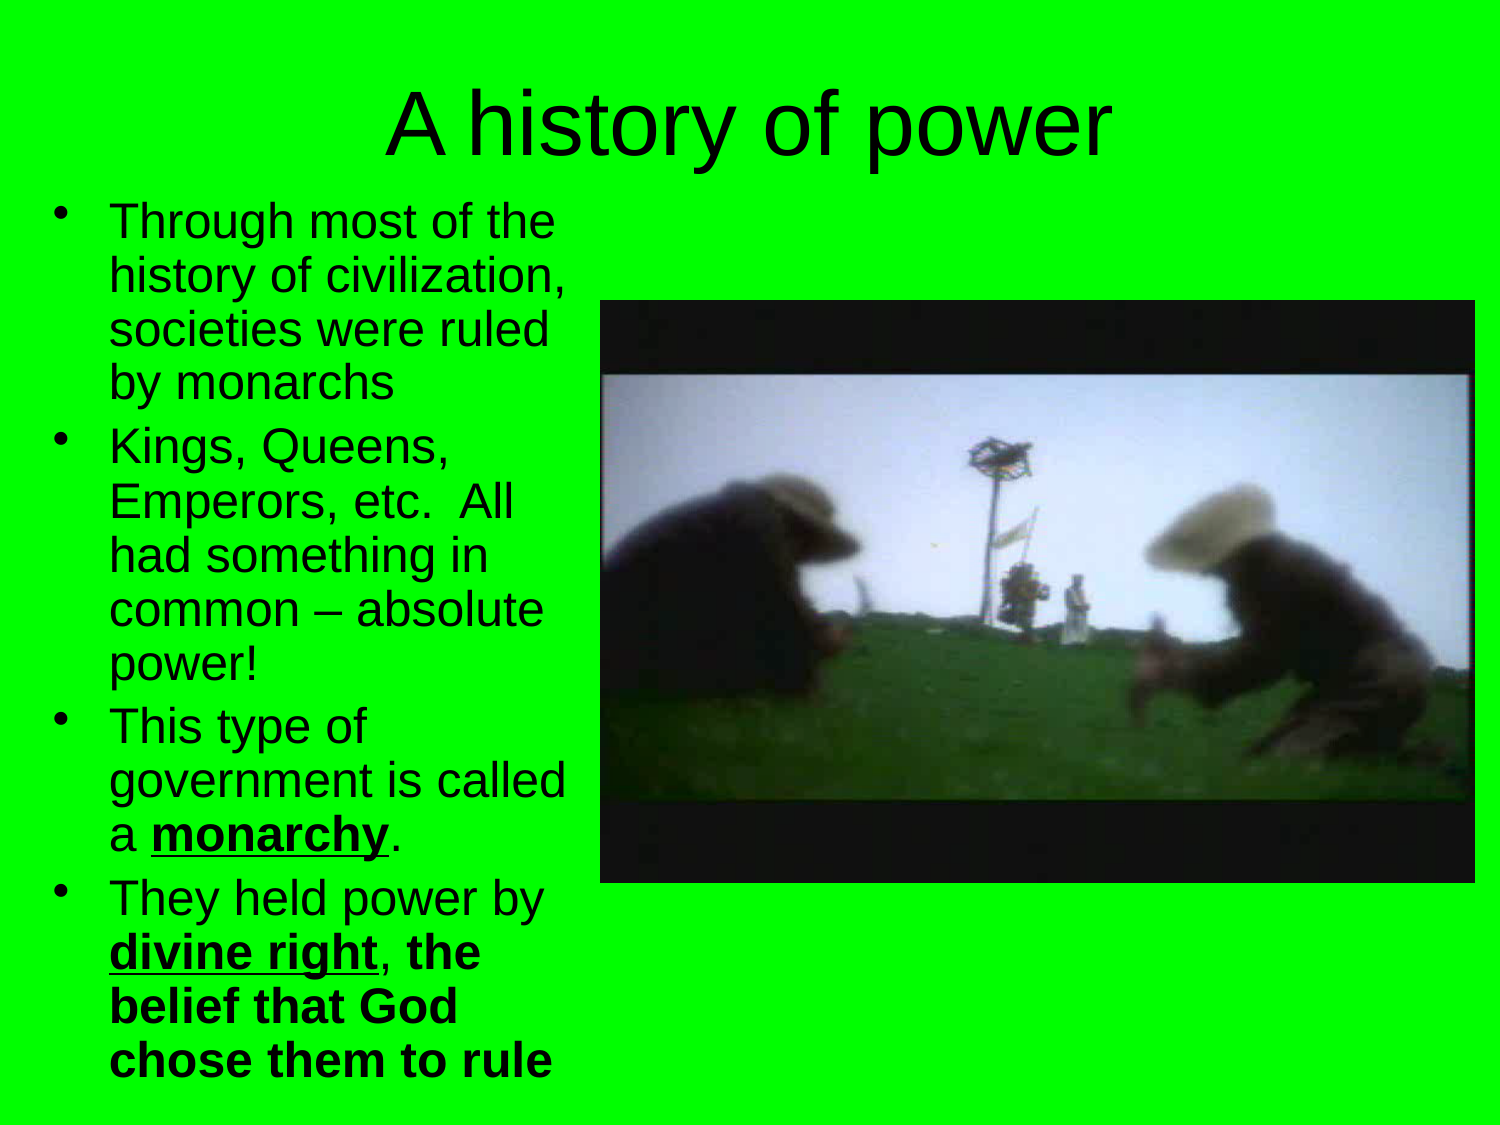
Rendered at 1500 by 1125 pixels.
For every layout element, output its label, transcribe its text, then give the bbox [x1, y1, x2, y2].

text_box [599, 299, 1476, 884]
list Through most of the history of civilization, societies were ruled by monarchs Kings, Queens, Emperors, etc. All had something in common – absolute power! This type of government is called a monarchy. They held power by divine right, the belief that God chose them to rule [37, 187, 613, 980]
title A history of power [75, 24, 1425, 213]
